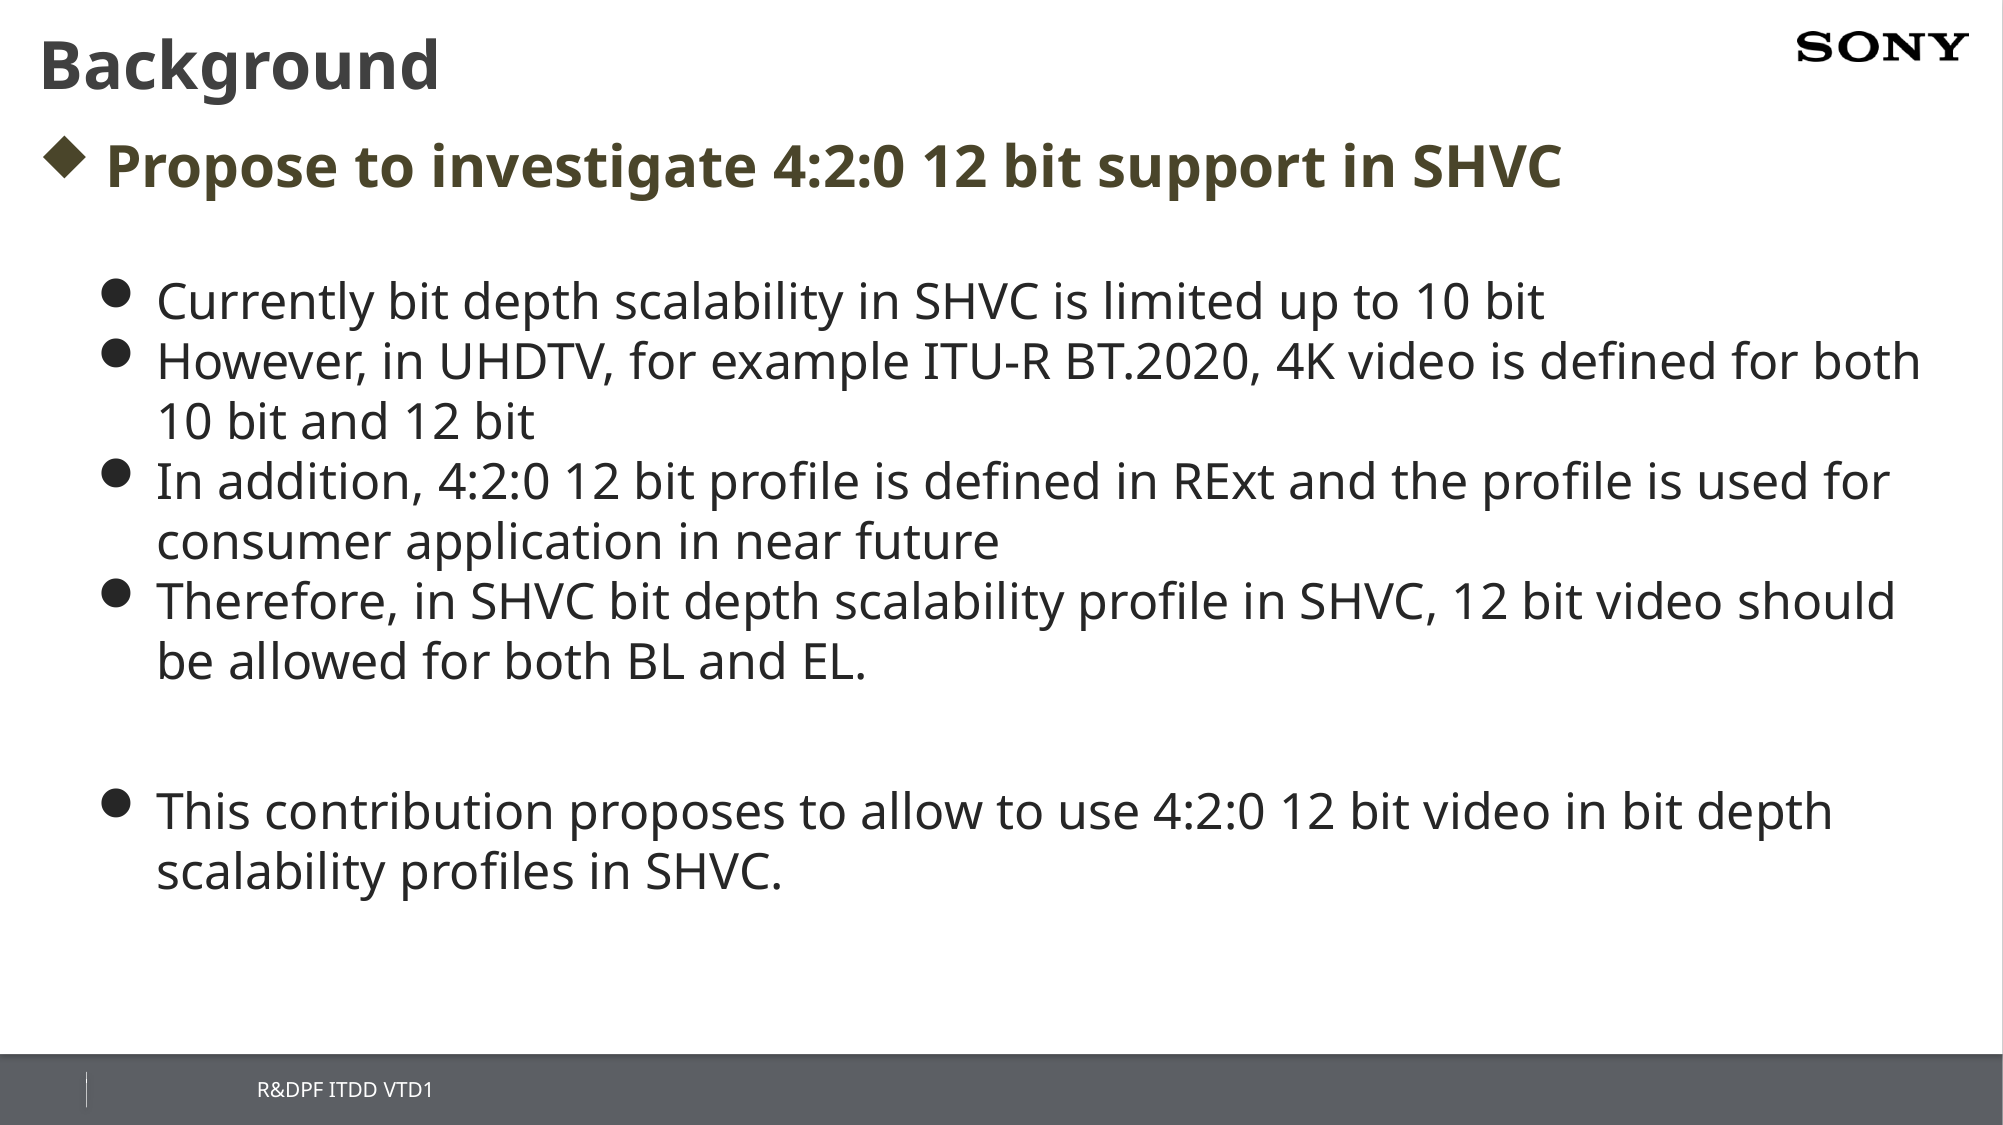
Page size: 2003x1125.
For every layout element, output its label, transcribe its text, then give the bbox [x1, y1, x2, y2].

picture [1797, 31, 1969, 62]
footer R&DPF ITDD VTD1 [256, 1071, 1661, 1108]
list Propose to investigate 4:2:0 12 bit support in SHVC Currently bit depth scalability in SHVC is limited up to 10 bit However, in UHDTV, for example ITU-R BT.2020, 4K video is defined for both 10 bit and 12 bit In addition, 4:2:0 12 bit profile is defined in RExt and the profile is used for consumer application in near future Therefore, in SHVC bit depth scalability profile in SHVC, 12 bit video should be allowed for both BL and EL. This contribution proposes to allow to use 4:2:0 12 bit video in bit depth scalability profiles in SHVC. [38, 122, 1969, 1027]
title Background [38, 10, 1735, 103]
